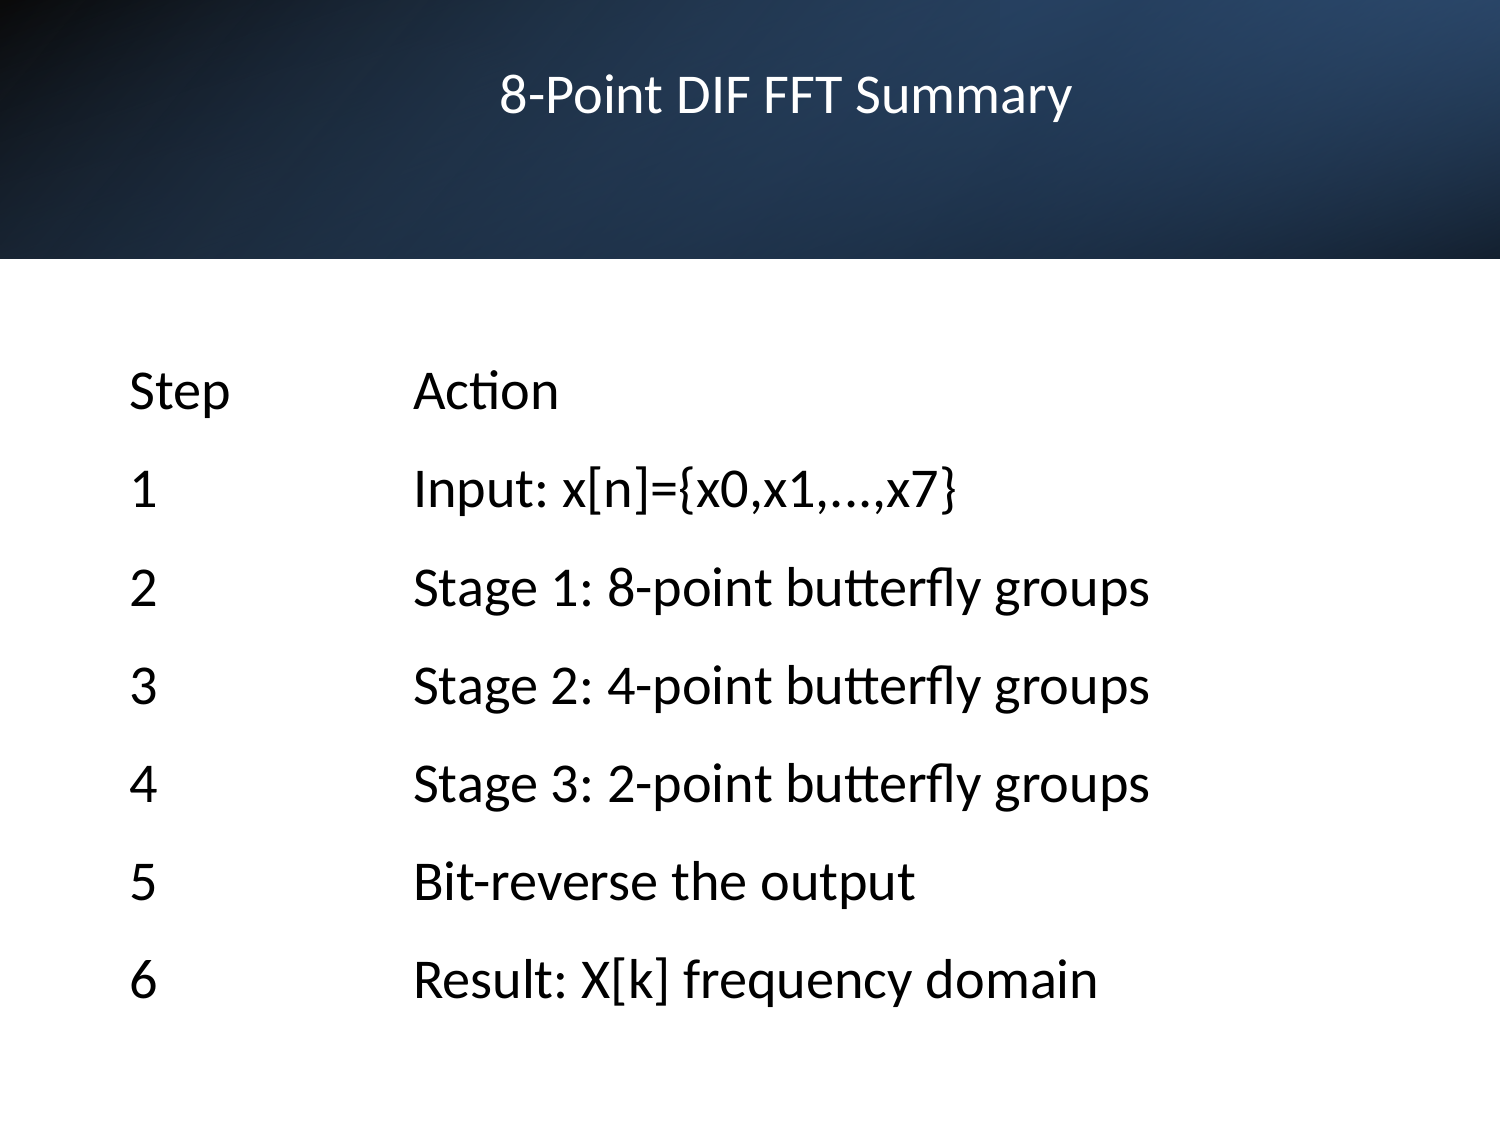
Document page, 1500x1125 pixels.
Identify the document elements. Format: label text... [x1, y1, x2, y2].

table_header Step [107, 347, 391, 445]
table_cell 4 [107, 739, 391, 838]
table_cell Result: X[k] frequency domain [391, 936, 1396, 1034]
table_cell 6 [107, 936, 391, 1034]
title 8-Point DIF FFT Summary [168, 57, 1405, 202]
table_cell Input: x[n]={x0​,x1​,...,x7​} [391, 445, 1396, 543]
table_cell 2 [107, 543, 391, 641]
table_cell Stage 1: 8-point butterfly groups [391, 543, 1396, 641]
table_cell Bit-reverse the output [391, 838, 1396, 936]
text_box [0, 261, 1500, 1125]
table_cell Stage 2: 4-point butterfly groups [391, 641, 1396, 739]
table_cell 1 [107, 445, 391, 543]
table_header Action [391, 347, 1396, 445]
table_cell Stage 3: 2-point butterfly groups [391, 739, 1396, 838]
text_box [0, 0, 1500, 261]
table_cell 5 [107, 838, 391, 936]
table_cell 3 [107, 641, 391, 739]
